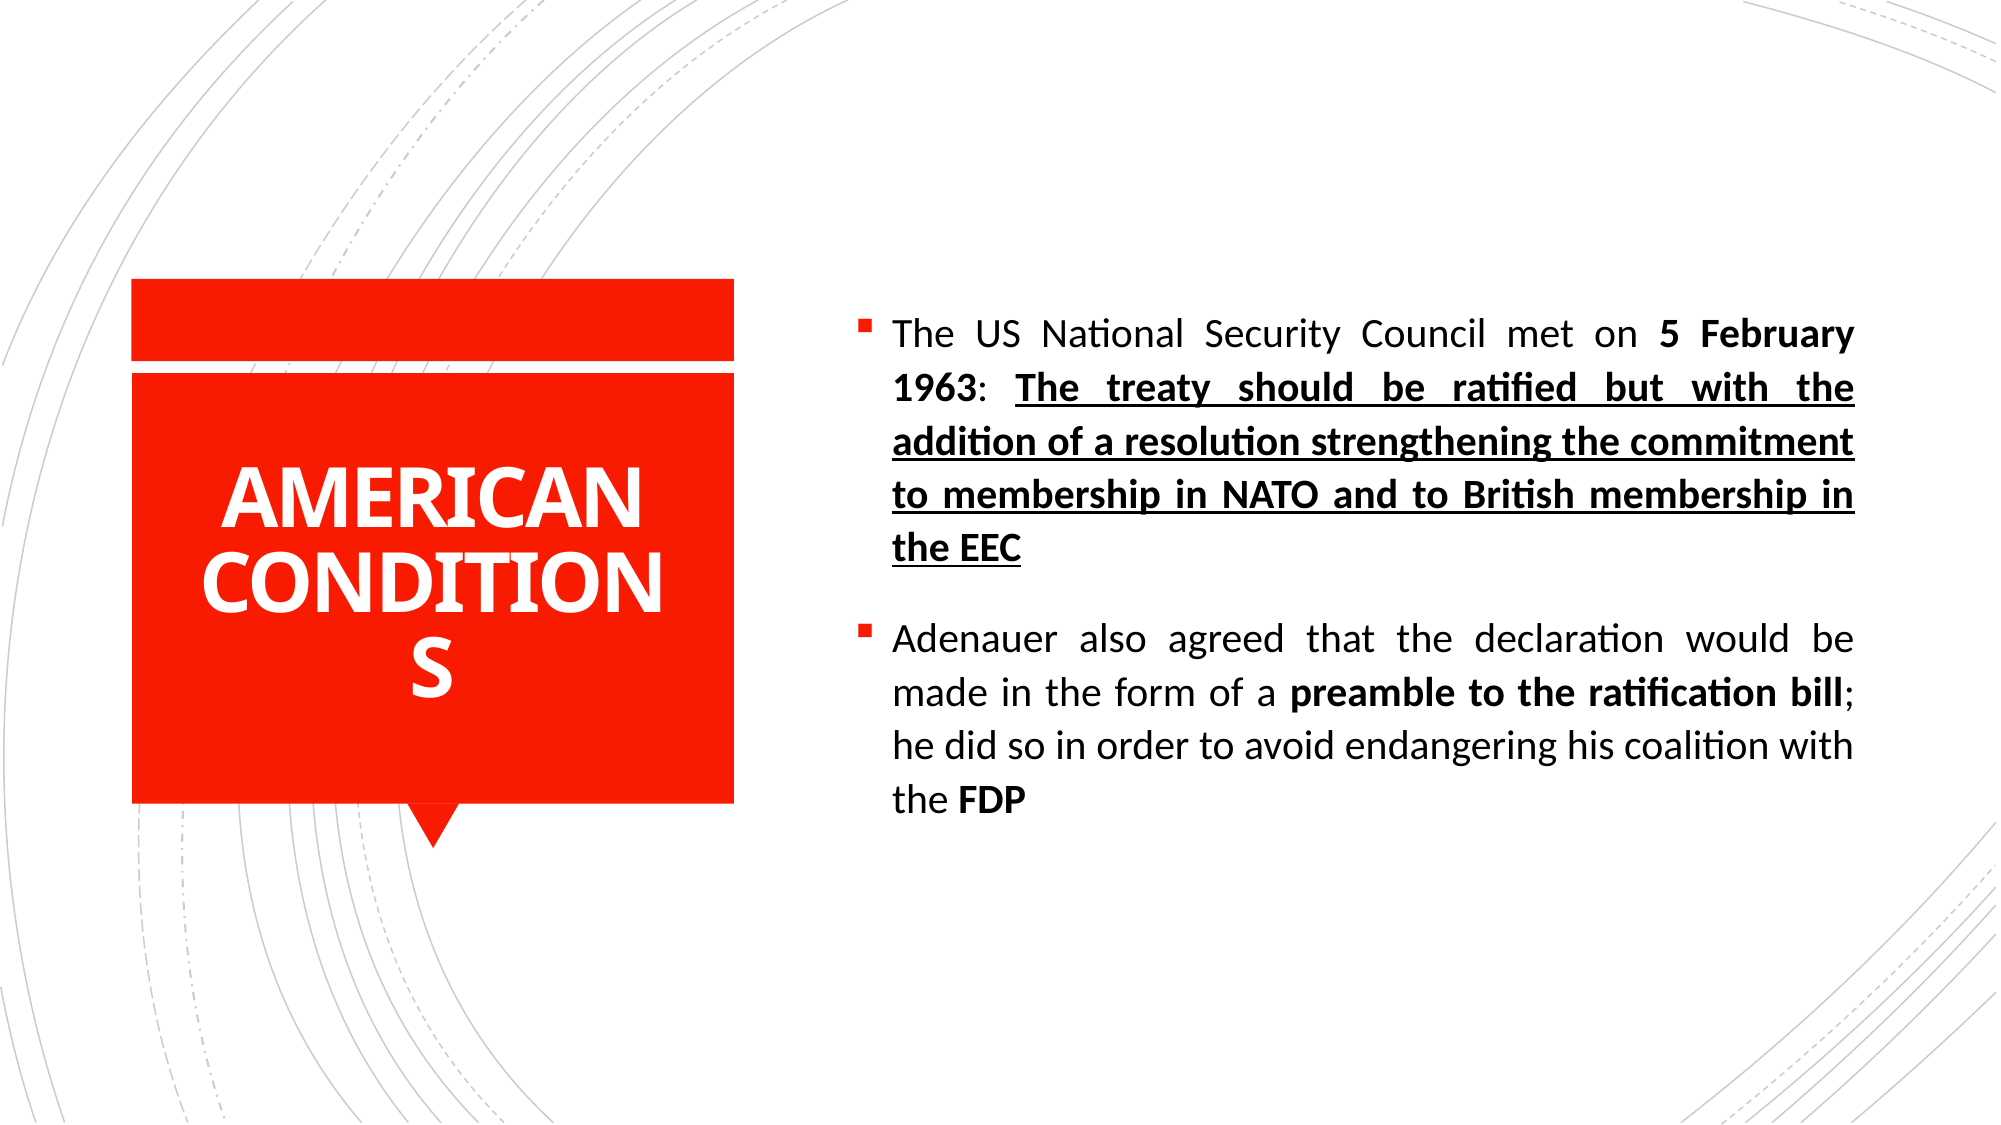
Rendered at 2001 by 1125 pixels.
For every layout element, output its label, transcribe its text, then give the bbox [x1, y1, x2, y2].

list The US National Security Council met on 5 February 1963: The treaty should be ratified but with the addition of a resolution strengthening the commitment to membership in NATO and to British membership in the EEC Adenauer also agreed that the declaration would be made in the form of a preamble to the ratification bill; he did so in order to avoid endangering his coalition with the FDP [839, 131, 1871, 993]
title AMERICAN CONDITIONS [145, 385, 720, 789]
